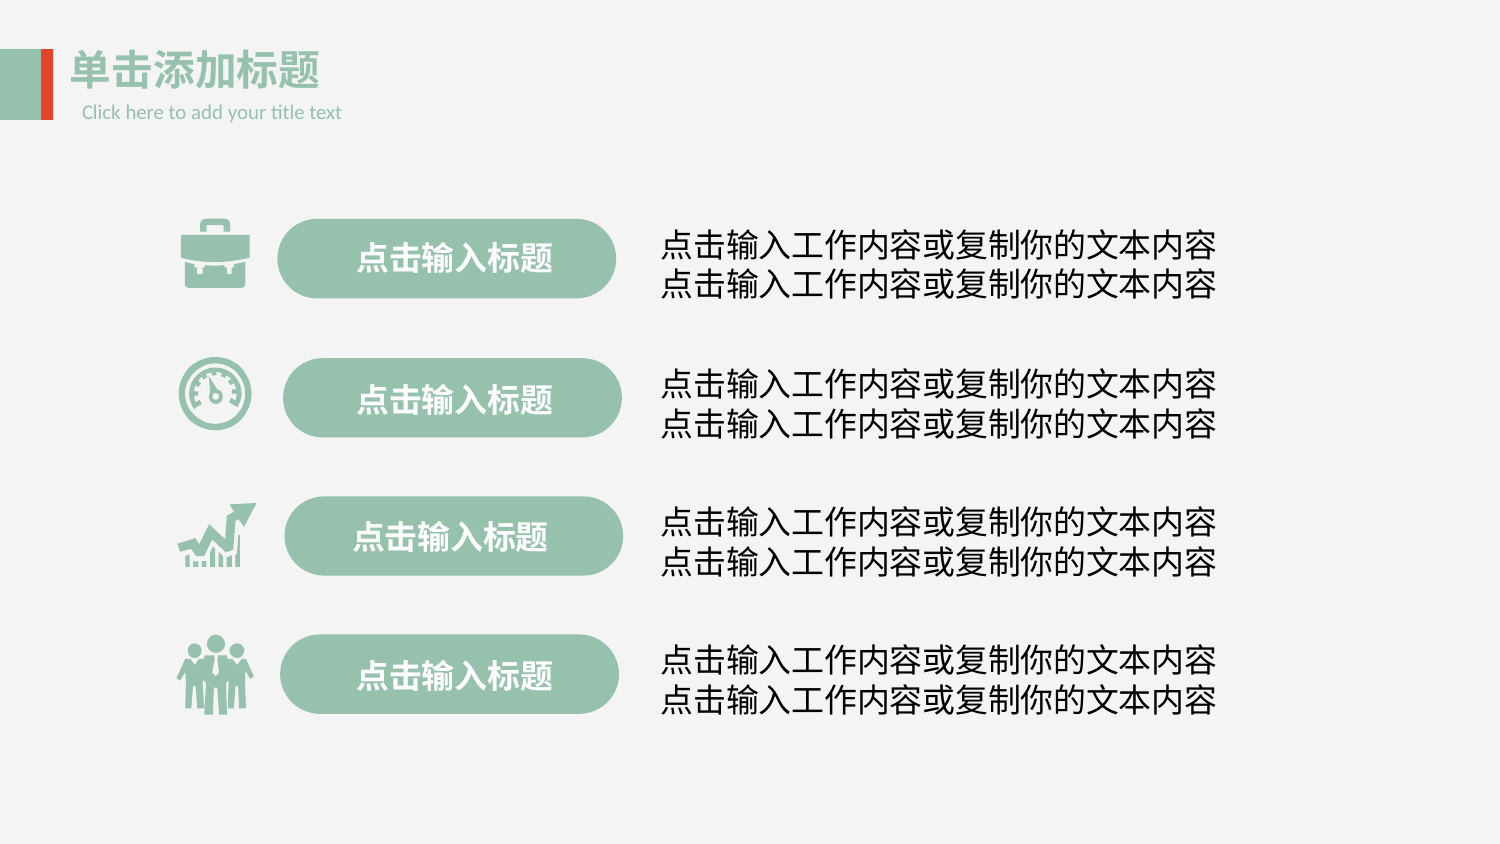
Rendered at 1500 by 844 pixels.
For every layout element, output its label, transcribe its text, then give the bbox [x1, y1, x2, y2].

text_box [218, 551, 224, 567]
text_box 点击输入标题 [341, 229, 568, 284]
text_box 点击输入标题 [337, 509, 564, 564]
text_box [185, 554, 190, 567]
text_box 点击输入工作内容或复制你的文本内容 点击输入工作内容或复制你的文本内容 [645, 217, 1355, 311]
text_box [180, 234, 250, 263]
text_box [284, 496, 624, 576]
text_box 点击输入工作内容或复制你的文本内容 点击输入工作内容或复制你的文本内容 [645, 494, 1355, 589]
text_box [283, 358, 622, 438]
text_box [206, 634, 226, 653]
text_box [226, 555, 232, 567]
text_box 点击输入工作内容或复制你的文本内容 点击输入工作内容或复制你的文本内容 [645, 632, 1355, 727]
text_box [184, 261, 246, 288]
text_box [177, 502, 257, 557]
text_box [176, 643, 254, 715]
text_box Click here to add your title text [67, 91, 358, 131]
text_box [235, 534, 240, 567]
text_box [277, 218, 617, 299]
text_box [201, 560, 207, 567]
text_box [210, 546, 216, 567]
text_box 点击输入标题 [341, 648, 568, 703]
text_box [280, 634, 620, 714]
text_box [193, 560, 199, 567]
text_box 点击输入工作内容或复制你的文本内容 点击输入工作内容或复制你的文本内容 [645, 356, 1355, 450]
text_box 单击添加标题 [55, 36, 336, 102]
text_box 点击输入标题 [341, 372, 568, 427]
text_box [0, 49, 54, 120]
text_box [200, 218, 231, 232]
text_box [178, 356, 252, 431]
